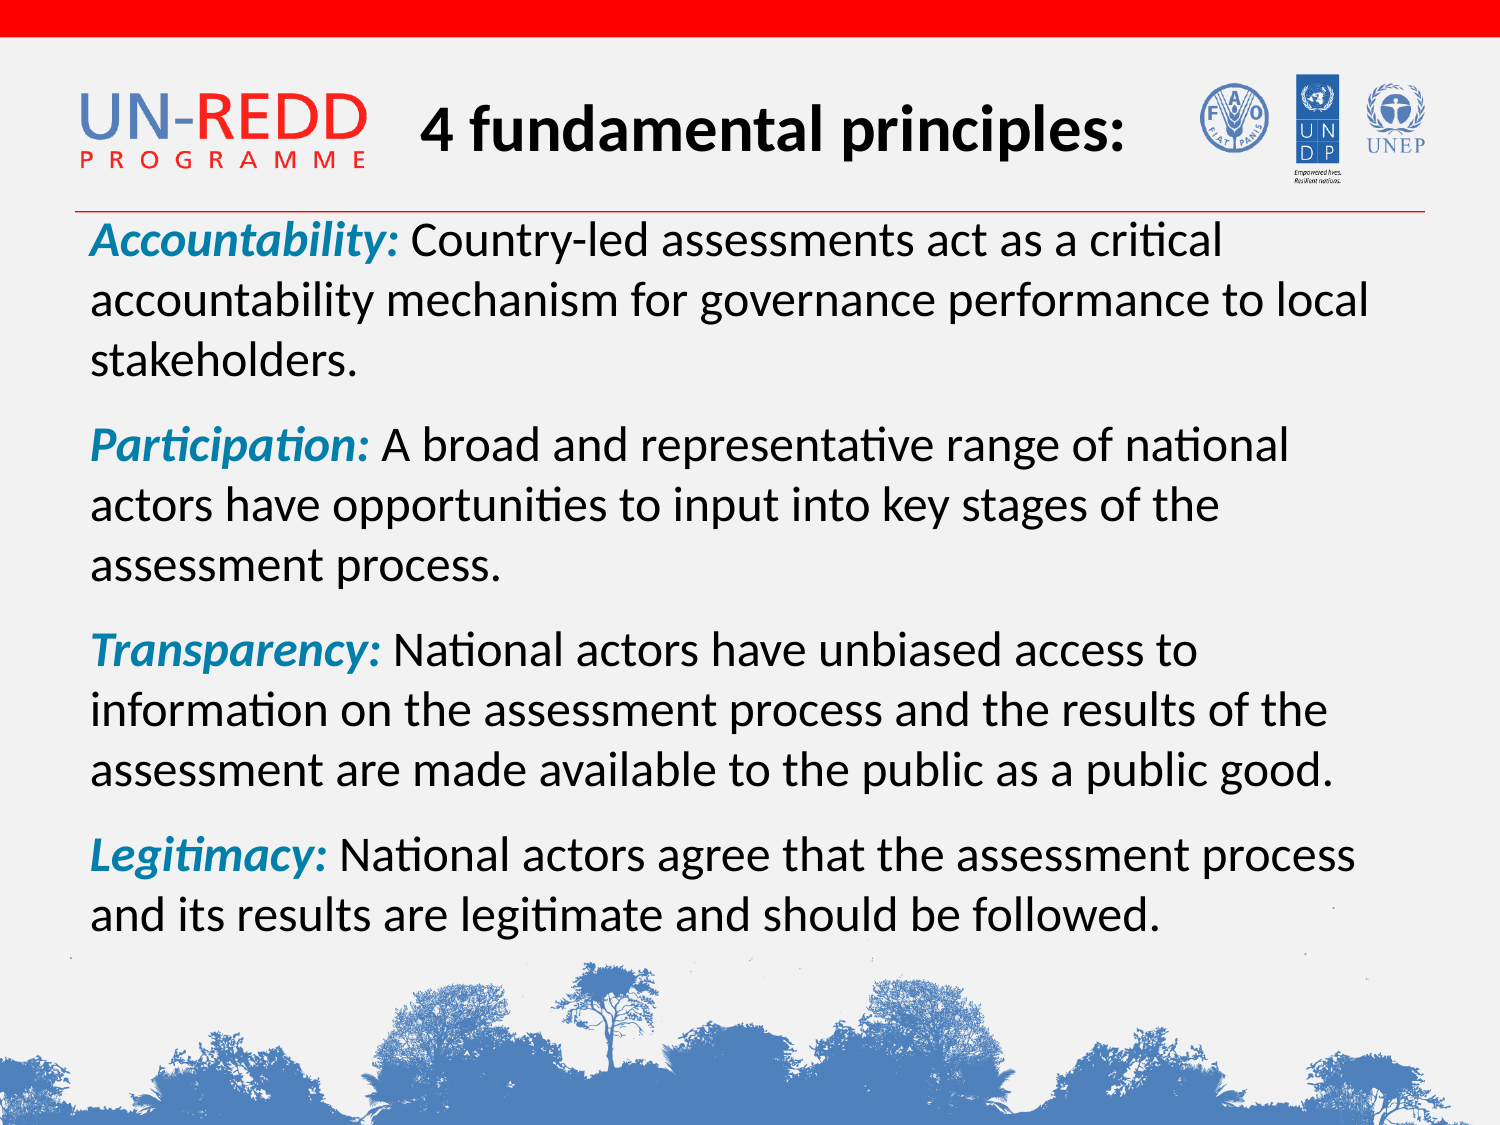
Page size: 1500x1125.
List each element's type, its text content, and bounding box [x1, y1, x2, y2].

picture [1200, 74, 1425, 193]
picture [75, 83, 237, 174]
text_box 4 fundamental principles: [237, 77, 1311, 198]
text_box Accountability: Country-led assessments act as a critical accountability mechanism for governance performance to local stakeholders. Participation: A broad and representative range of national actors have opportunities to input into key stages of the assessment process. Transparency: National actors have unbiased access to information on the assessment process and the results of the assessment are made available to the public as a public good. Legitimacy: National actors agree that the assessment process and its results are legitimate and should be followed. [74, 198, 1413, 949]
picture [0, 821, 1500, 1125]
text_box [46, 224, 1477, 987]
